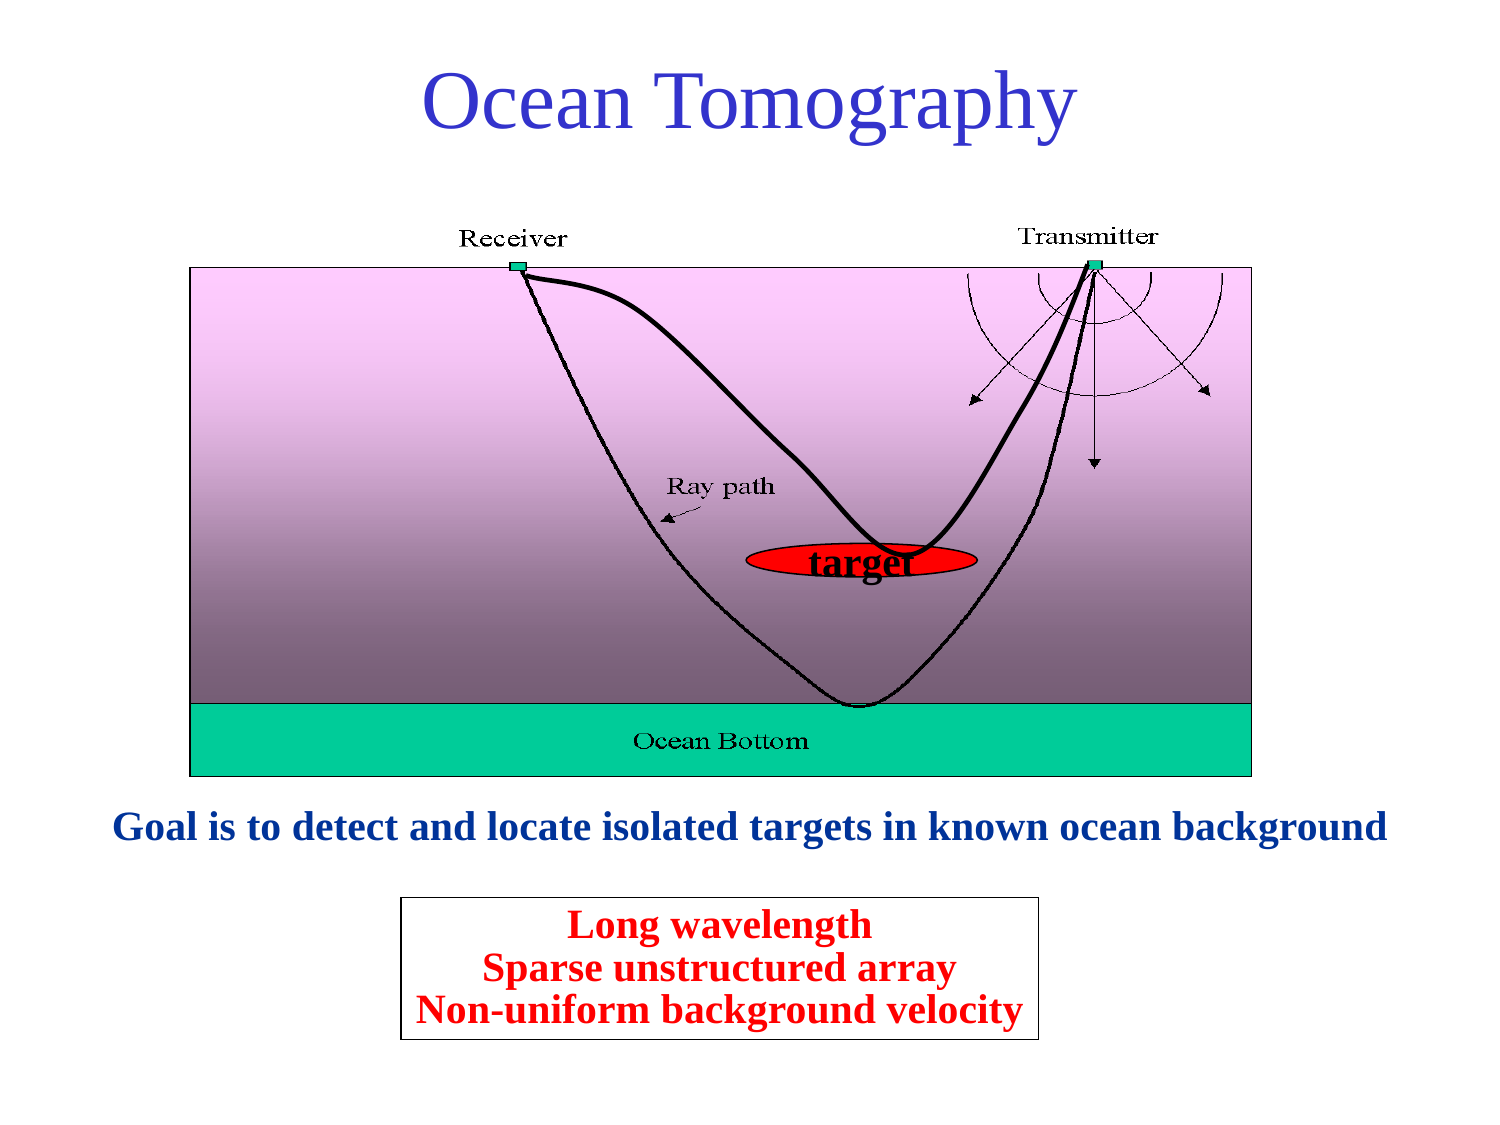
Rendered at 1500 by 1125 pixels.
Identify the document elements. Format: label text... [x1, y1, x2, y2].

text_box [162, 197, 1289, 806]
text_box Ocean Tomography [112, 37, 1388, 225]
text_box Goal is to detect and locate isolated targets in known ocean background [97, 791, 1404, 857]
text_box Long wavelength Sparse unstructured array Non-uniform background velocity [400, 897, 1039, 1040]
